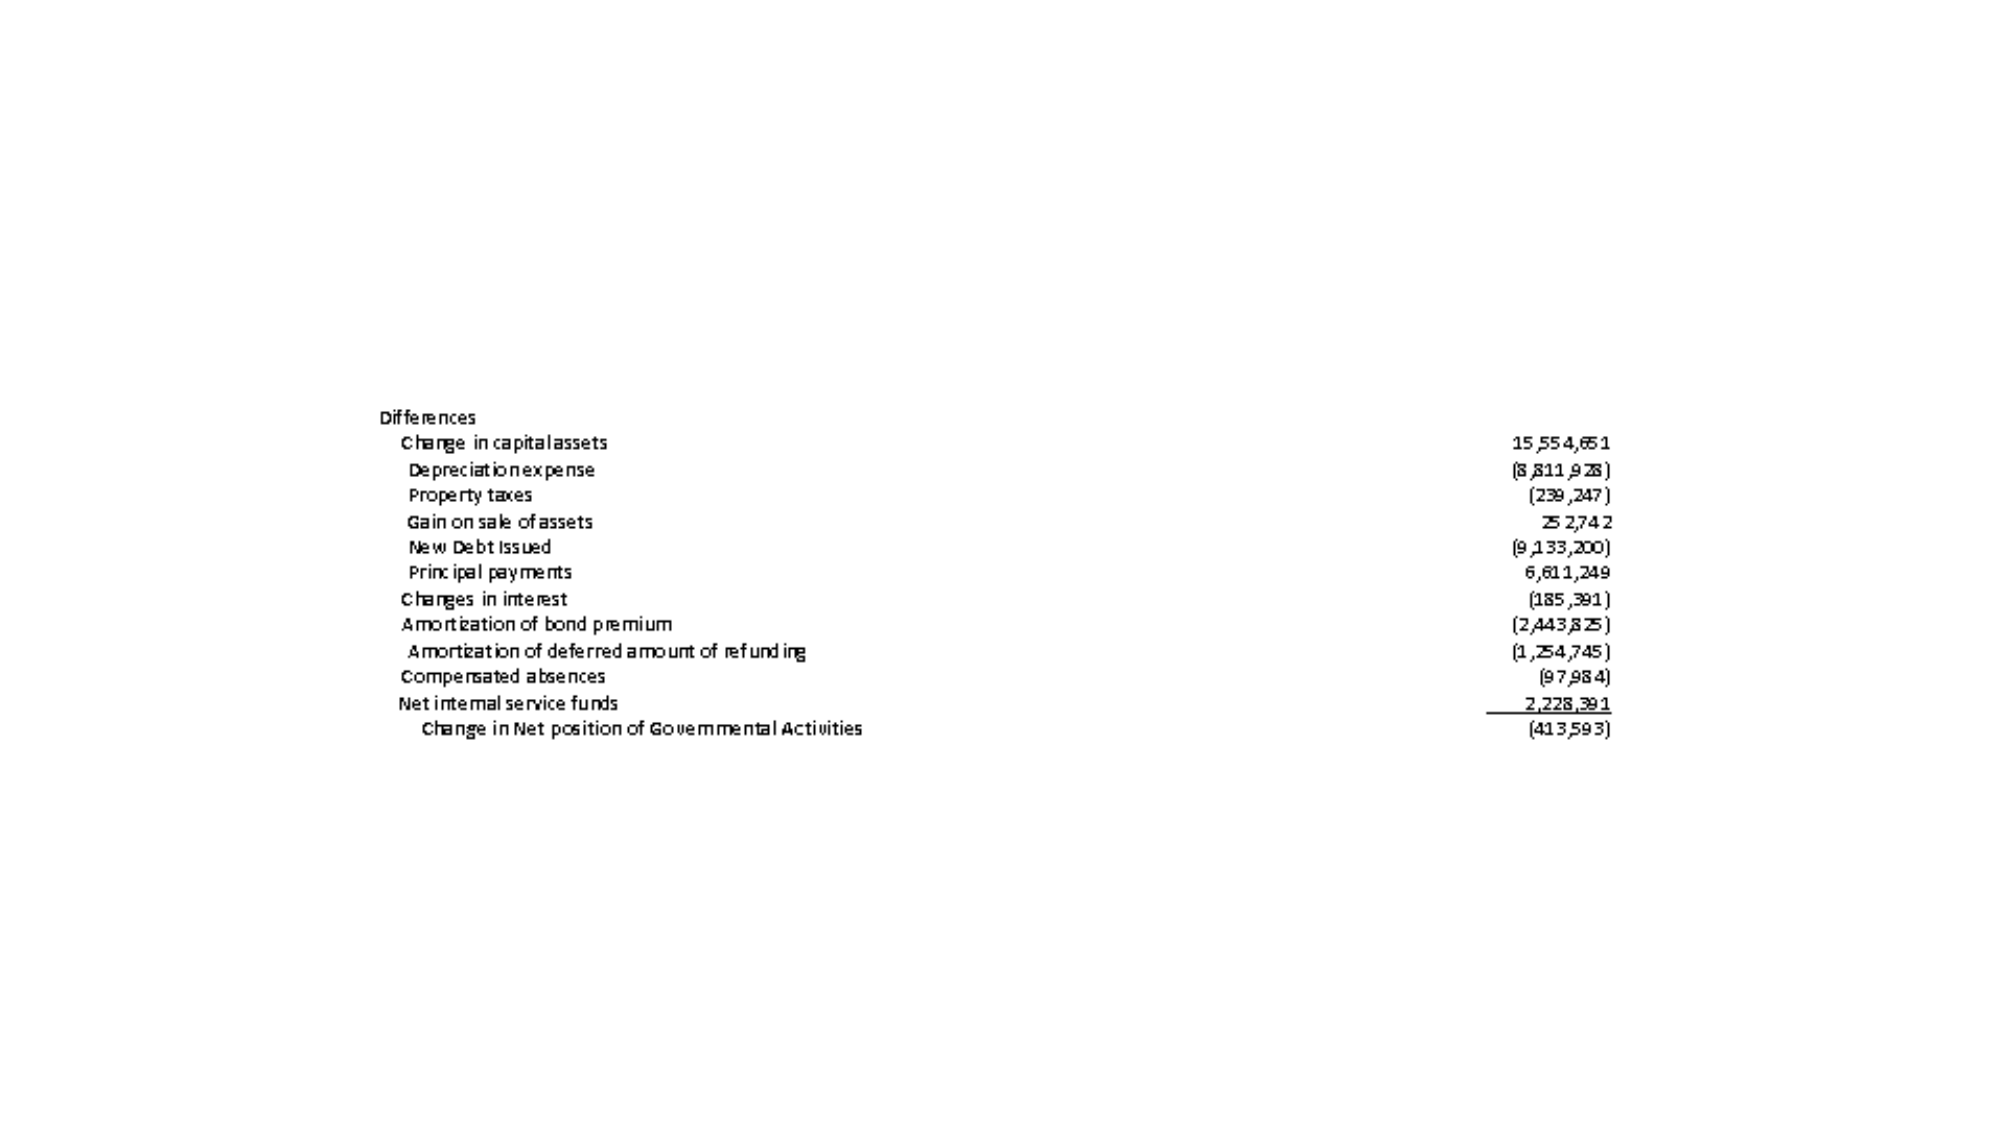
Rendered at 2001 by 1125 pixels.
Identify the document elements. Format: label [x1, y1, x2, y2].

picture [371, 380, 1629, 744]
